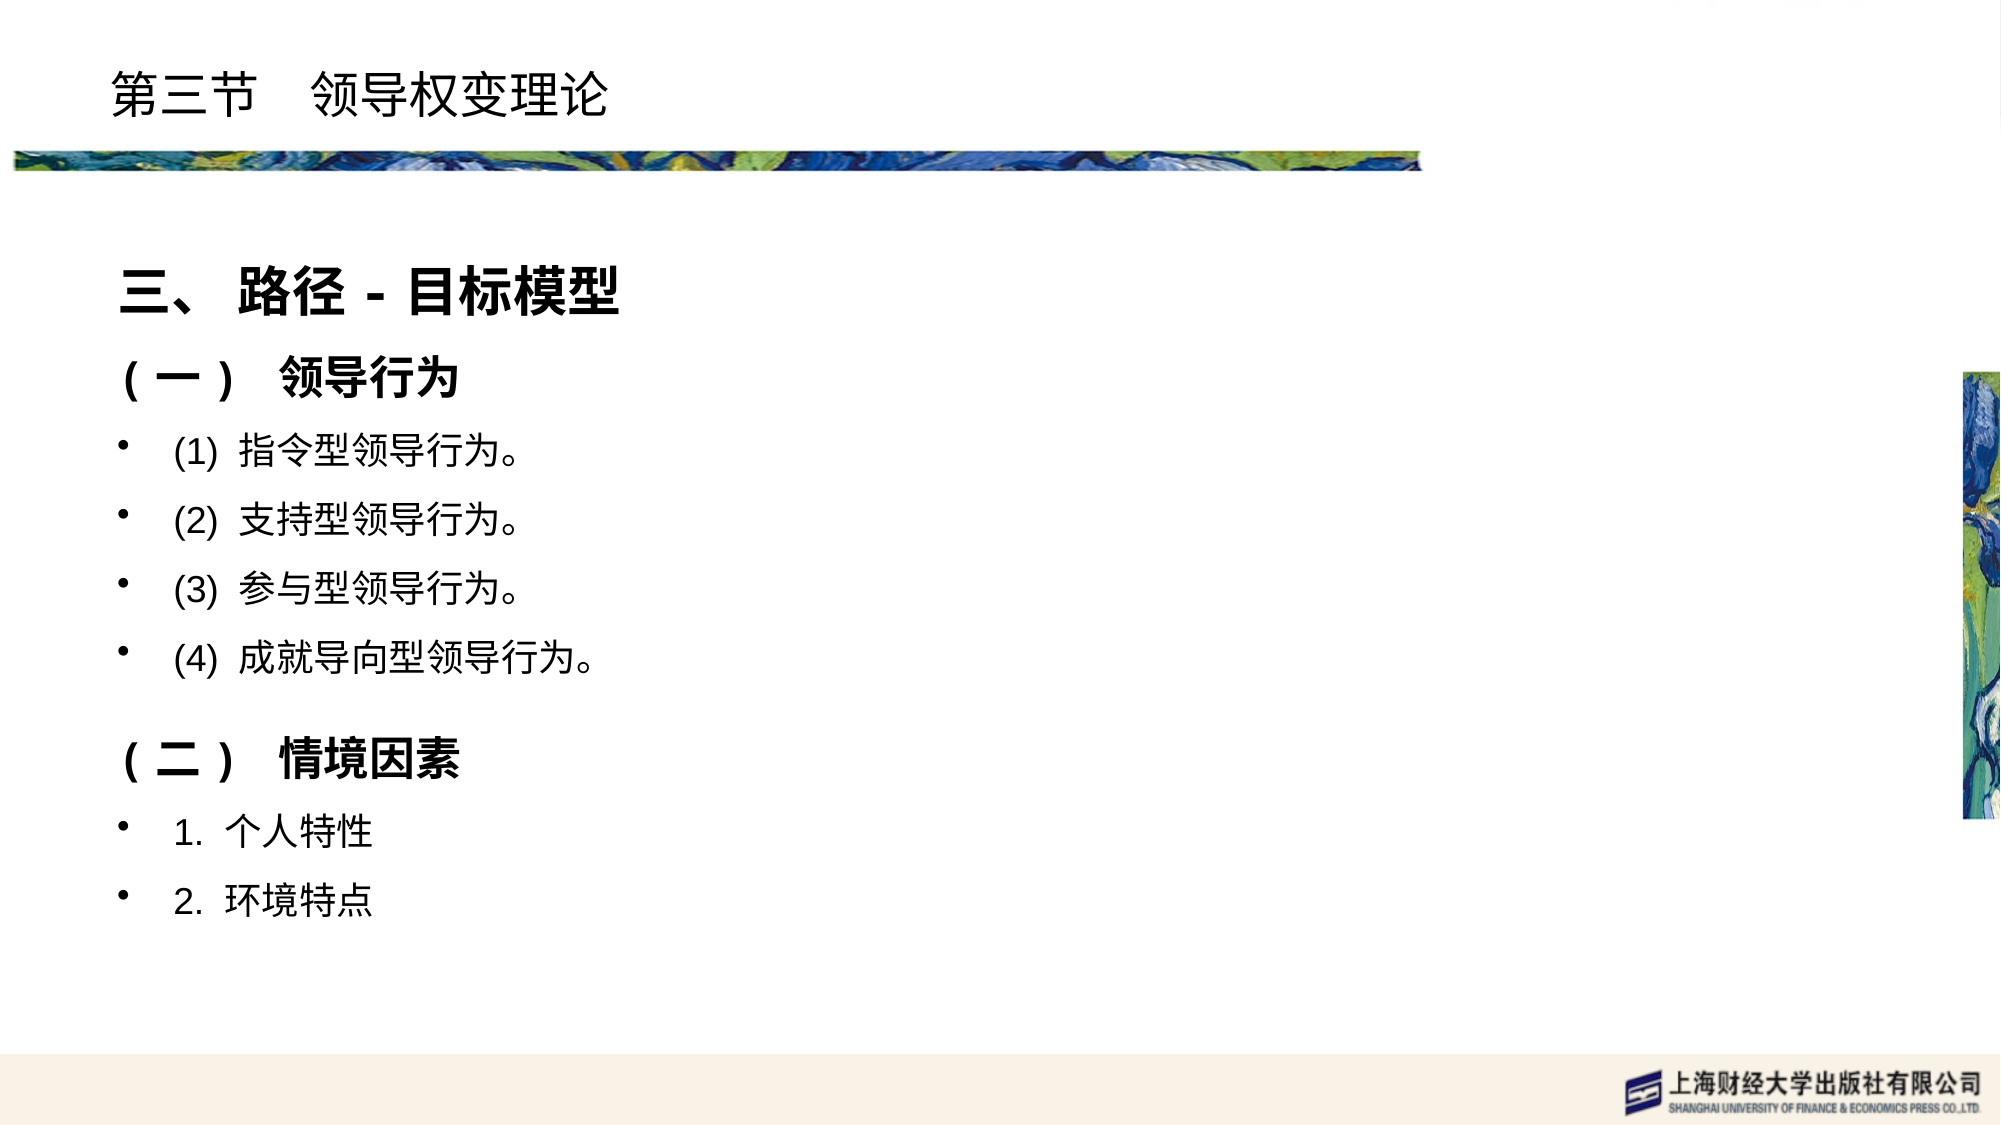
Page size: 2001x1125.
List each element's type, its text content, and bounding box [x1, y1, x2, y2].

title 第三节 领导权变理论 [94, 42, 1451, 146]
list 三、 路径-目标模型 (一) 领导行为 (1) 指令型领导行为。 (2) 支持型领导行为。 (3) 参与型领导行为。 (4) 成就导向型领导行为。 (二) 情境因素 1. 个人特性 2. 环境特点 [102, 233, 1898, 1032]
picture [0, 0, 2001, 1125]
